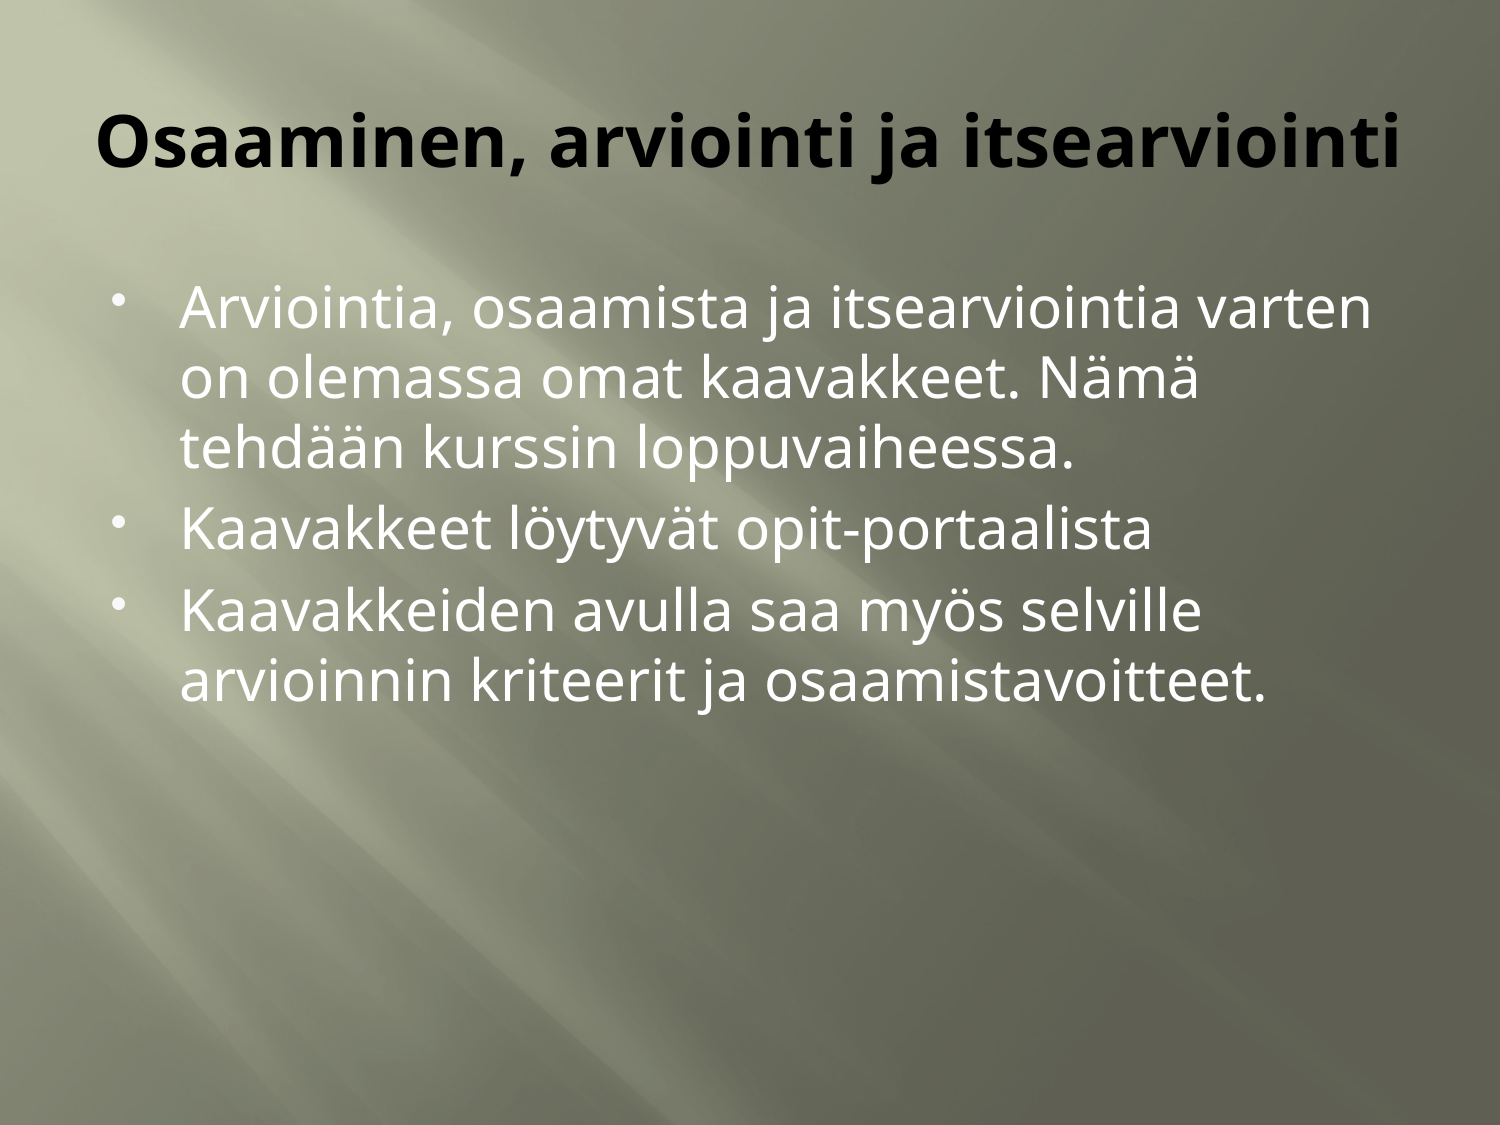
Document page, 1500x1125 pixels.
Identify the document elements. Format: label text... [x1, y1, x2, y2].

title Osaaminen, arviointi ja itsearviointi [75, 45, 1425, 233]
list Arviointia, osaamista ja itsearviointia varten on olemassa omat kaavakkeet. Nämä tehdään kurssin loppuvaiheessa. Kaavakkeet löytyvät opit-portaalista Kaavakkeiden avulla saa myös selville arvioinnin kriteerit ja osaamistavoitteet. [75, 262, 1425, 1035]
